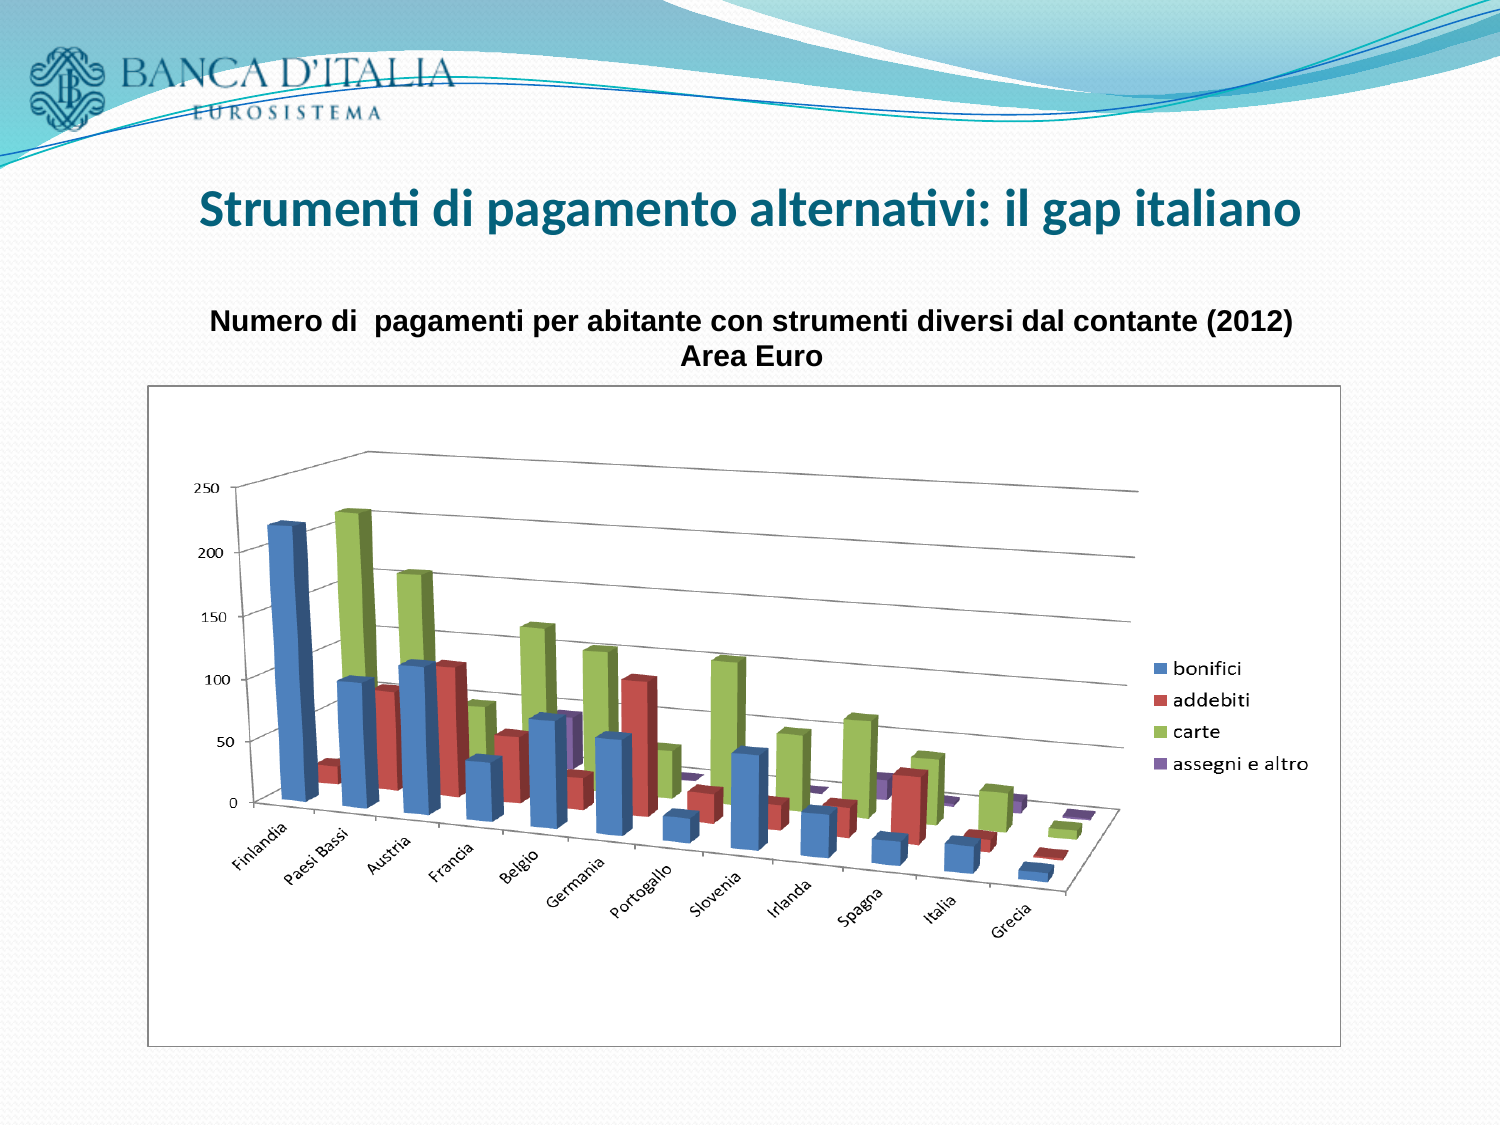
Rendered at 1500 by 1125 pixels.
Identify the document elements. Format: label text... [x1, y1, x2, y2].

picture [29, 18, 523, 133]
picture [147, 385, 1341, 1048]
title Strumenti di pagamento alternativi: il gap italiano Numero di pagamenti per abitante con strumenti diversi dal contante (2012) Area Euro [76, 160, 1427, 409]
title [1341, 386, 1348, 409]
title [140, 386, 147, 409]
